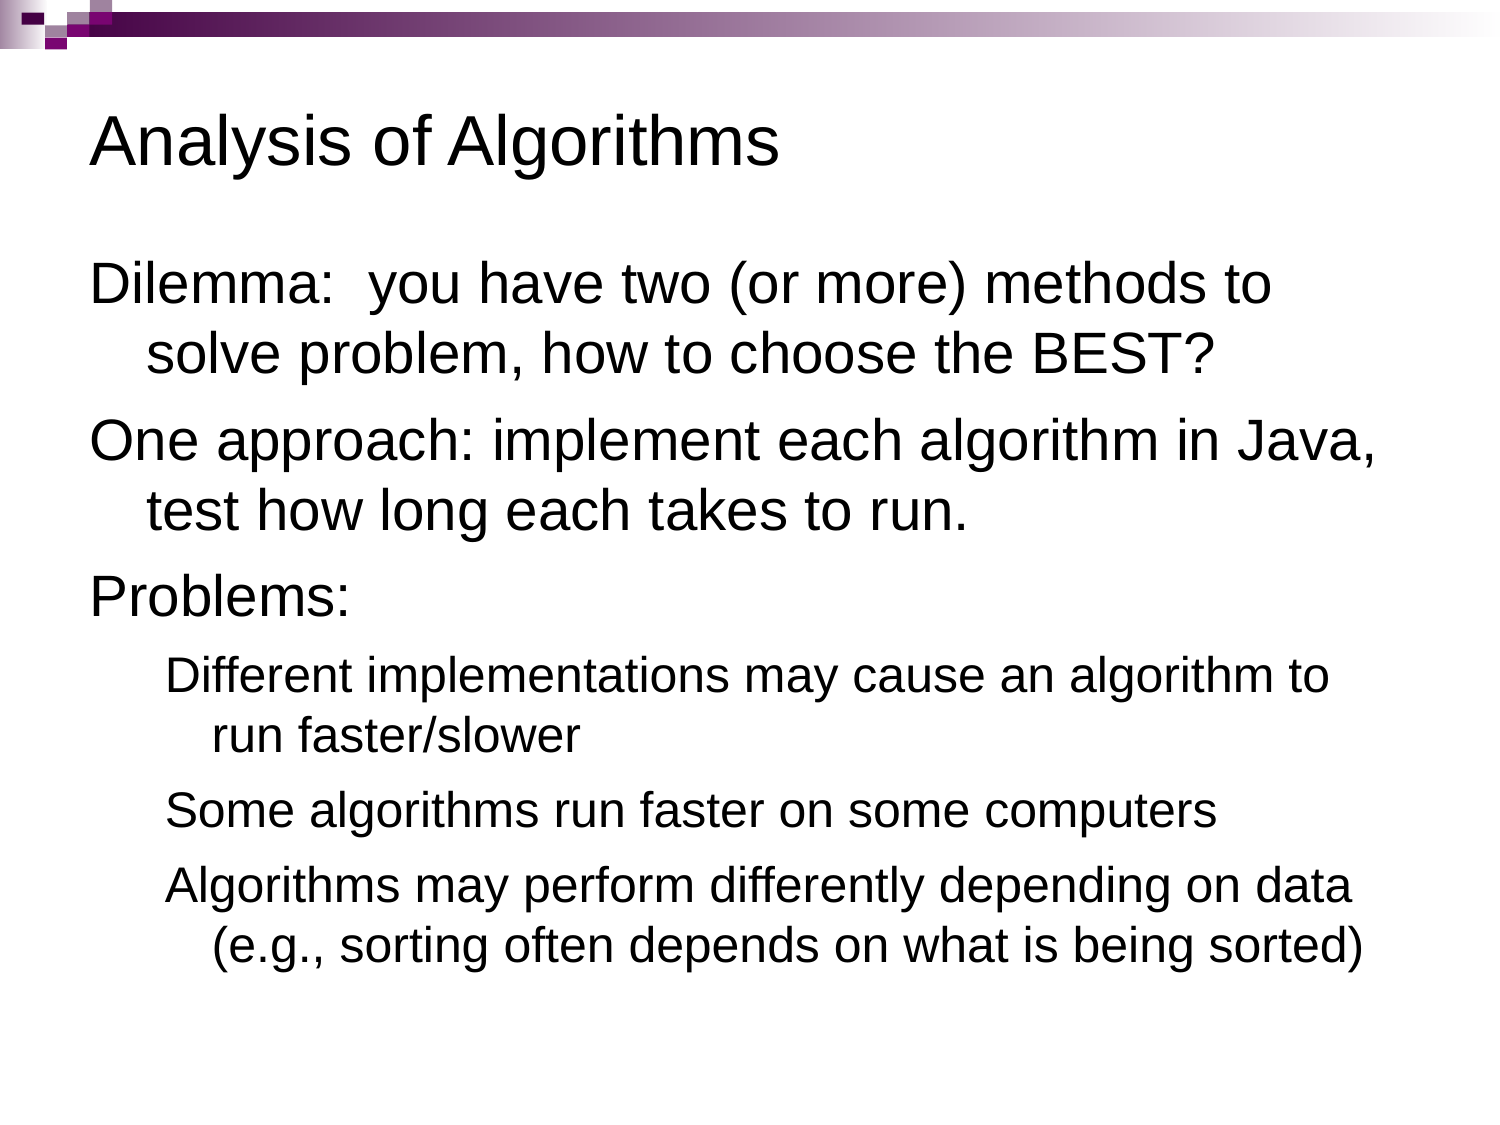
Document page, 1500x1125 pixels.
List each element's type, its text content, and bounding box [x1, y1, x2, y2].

list Dilemma: you have two (or more) methods to solve problem, how to choose the BEST? One approach: implement each algorithm in Java, test how long each takes to run. Problems: Different implementations may cause an algorithm to run faster/slower Some algorithms run faster on some computers Algorithms may perform differently depending on data (e.g., sorting often depends on what is being sorted) [75, 237, 1425, 1050]
title Analysis of Algorithms [75, 75, 1425, 200]
